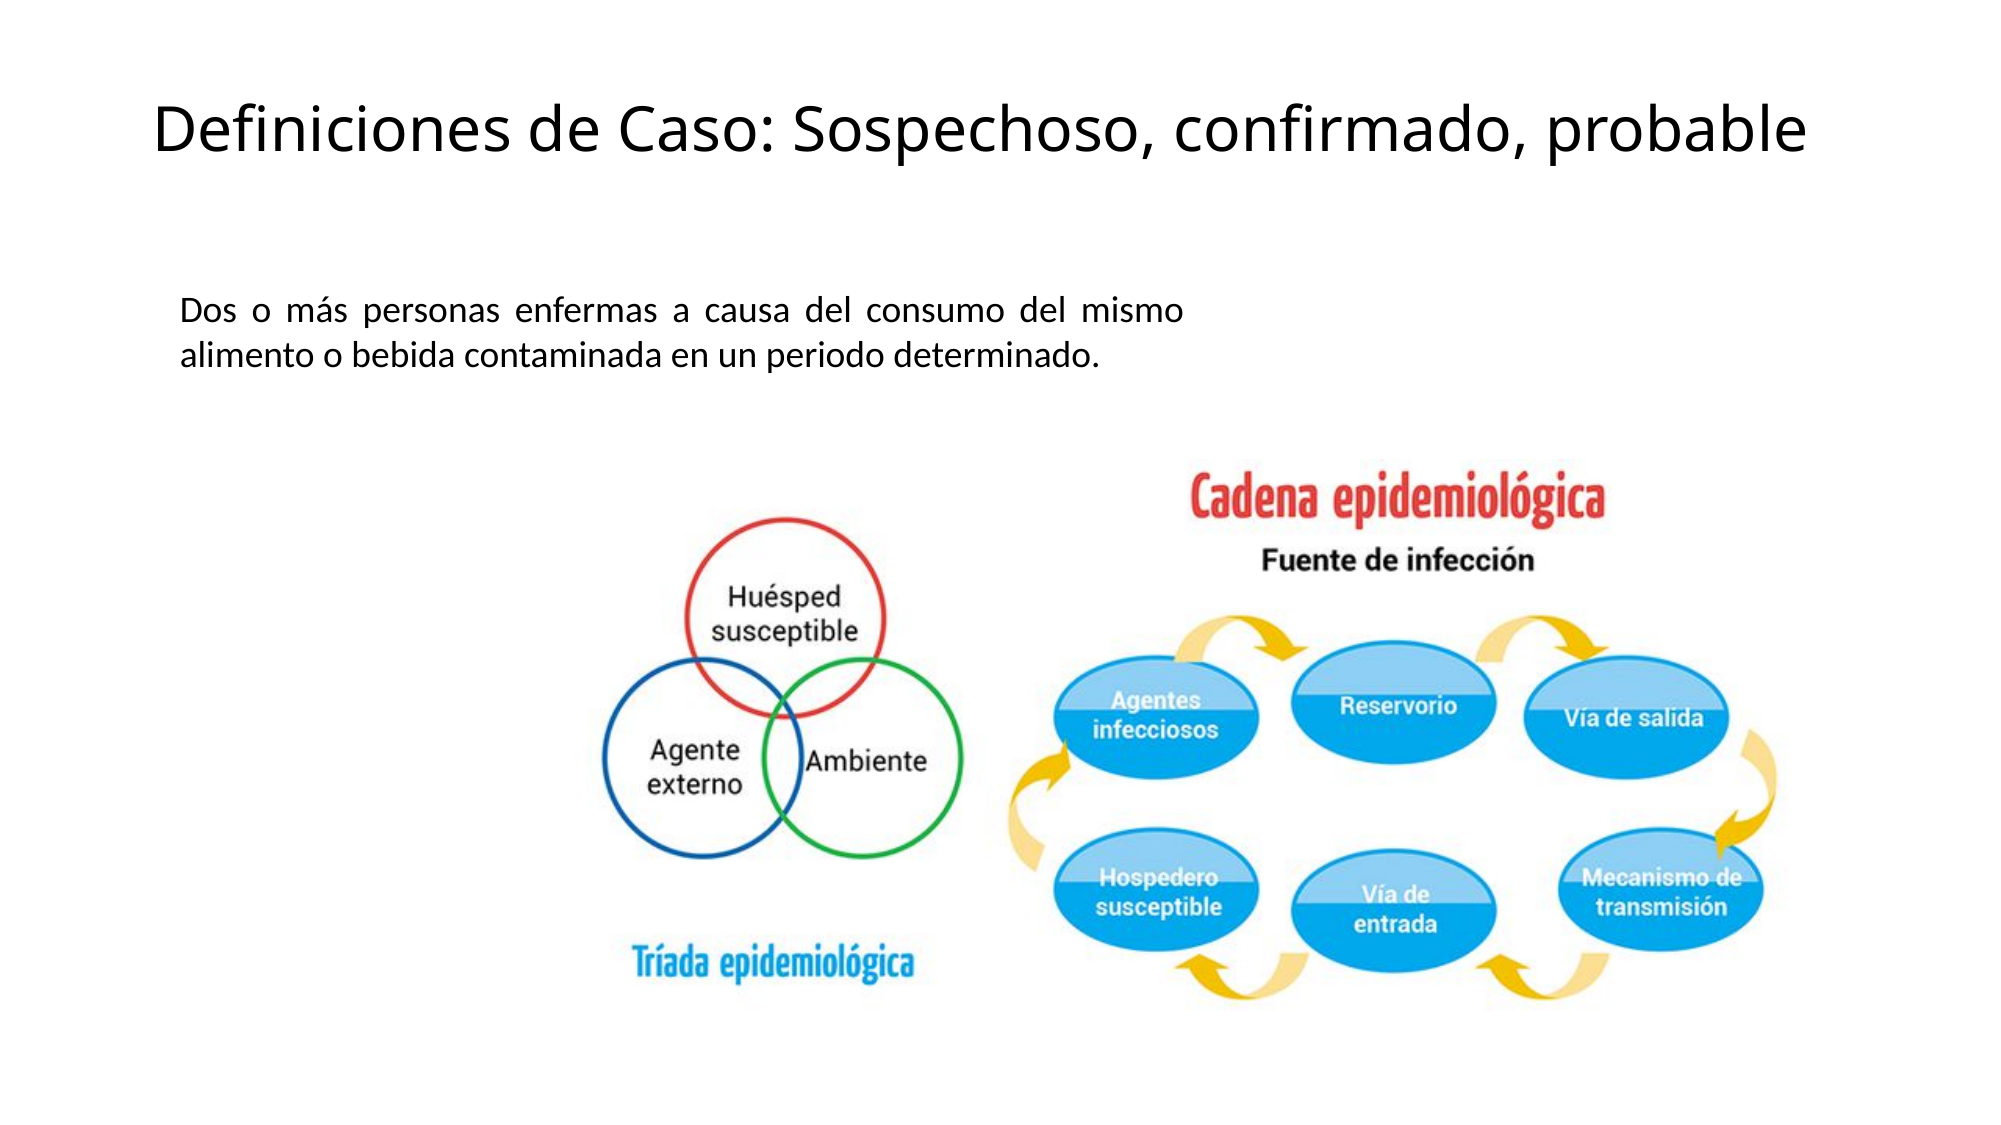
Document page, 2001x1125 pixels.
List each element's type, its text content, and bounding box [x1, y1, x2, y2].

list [586, 459, 1790, 1013]
text_box Dos o más personas enfermas a causa del consumo del mismo alimento o bebida contaminada en un periodo determinado. [164, 277, 1200, 382]
title Definiciones de Caso: Sospechoso, confirmado, probable [137, 59, 1863, 278]
